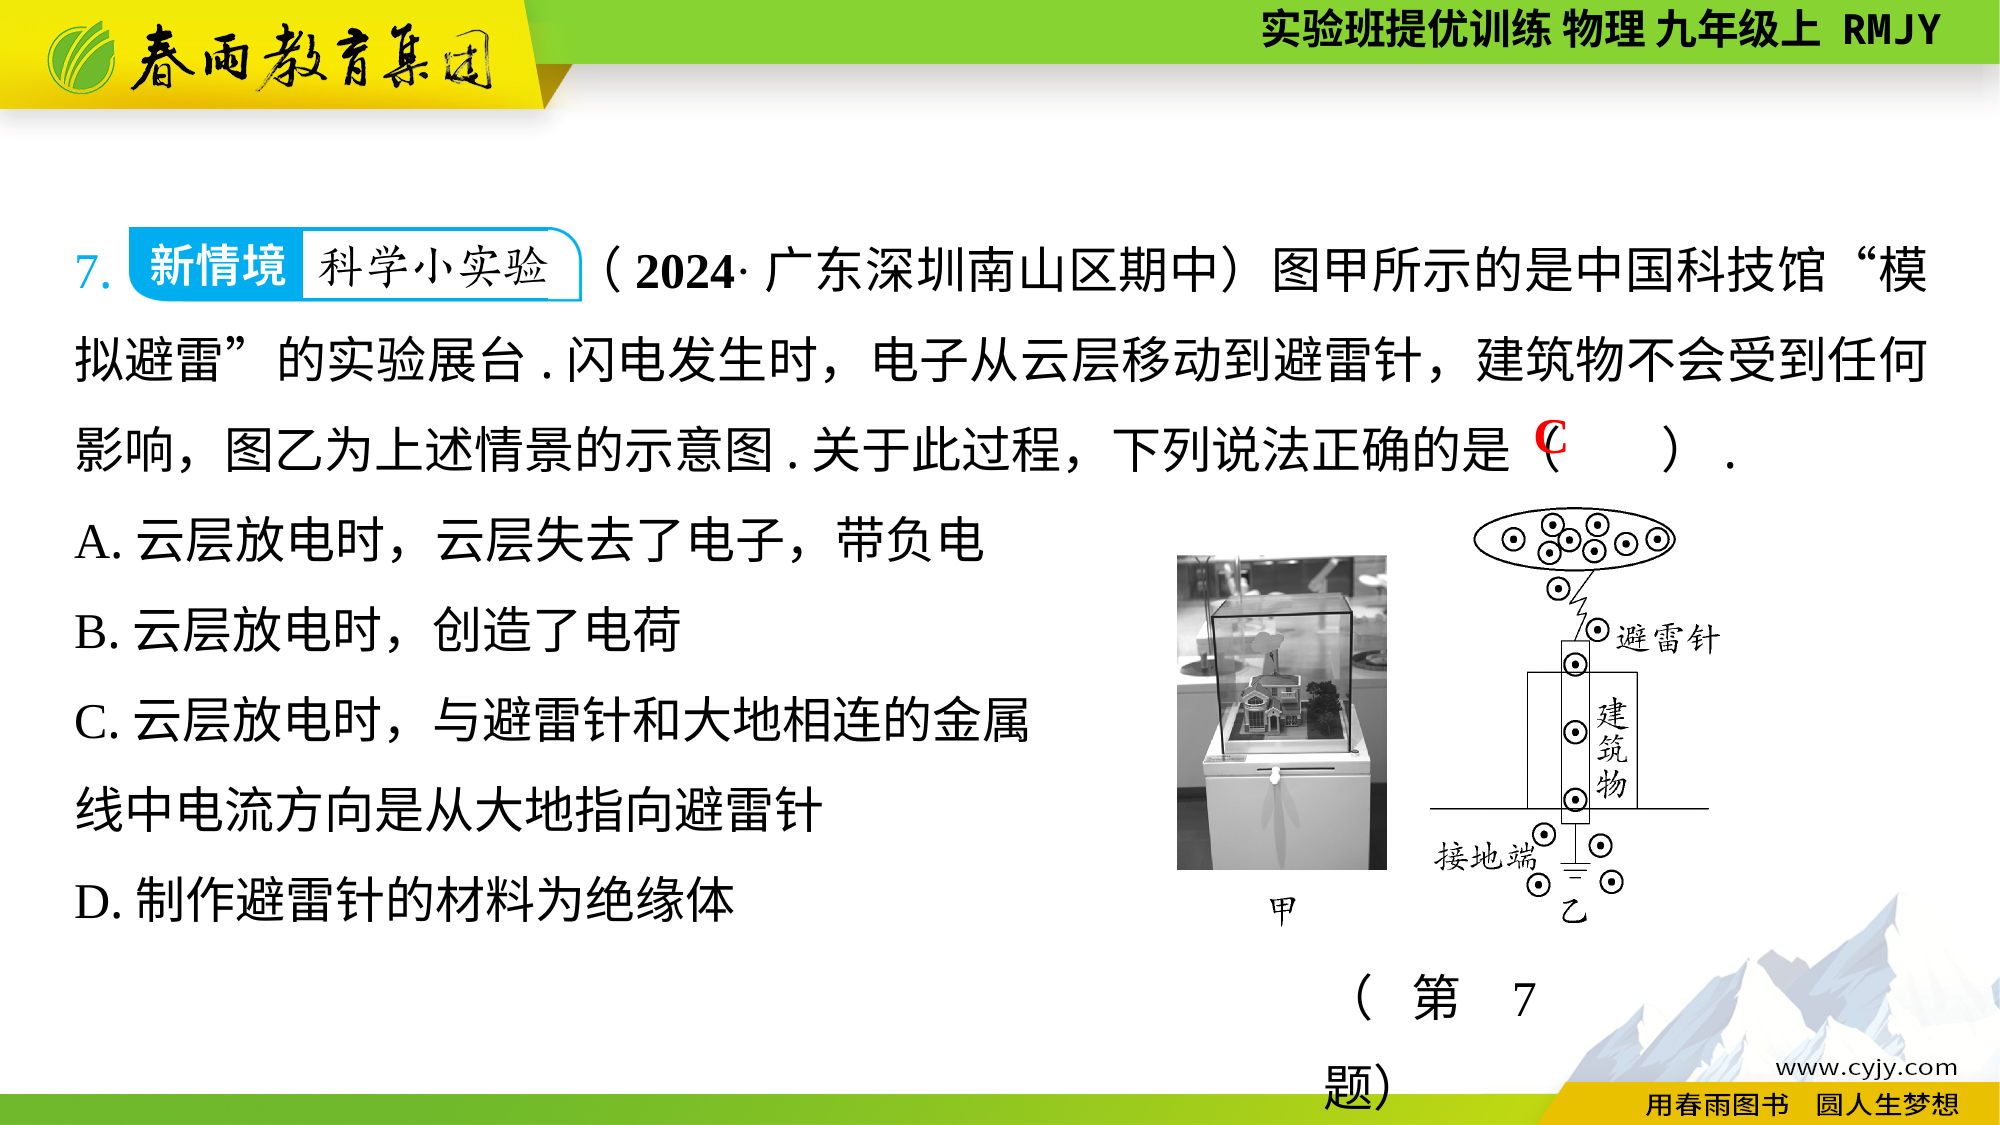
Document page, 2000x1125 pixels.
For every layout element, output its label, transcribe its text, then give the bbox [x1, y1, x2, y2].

list 7. （2024·广东深圳南山区期中）图甲所示的是中国科技馆“模拟避雷”的实验展台.闪电发生时，电子从云层移动到避雷针，建筑物不会受到任何影响，图乙为上述情景的示意图.关于此过程，下列说法正确的是（ ）. A.云层放电时，云层失去了电子，带负电 B.云层放电时，创造了电荷 C.云层放电时，与避雷针和大地相连的金属 线中电流方向是从大地指向避雷针 D.制作避雷针的材料为绝缘体 [59, 200, 1944, 943]
text_box （第7题） [1308, 940, 1564, 1034]
picture [0, 0, 2000, 1125]
text_box C [1518, 396, 1585, 471]
